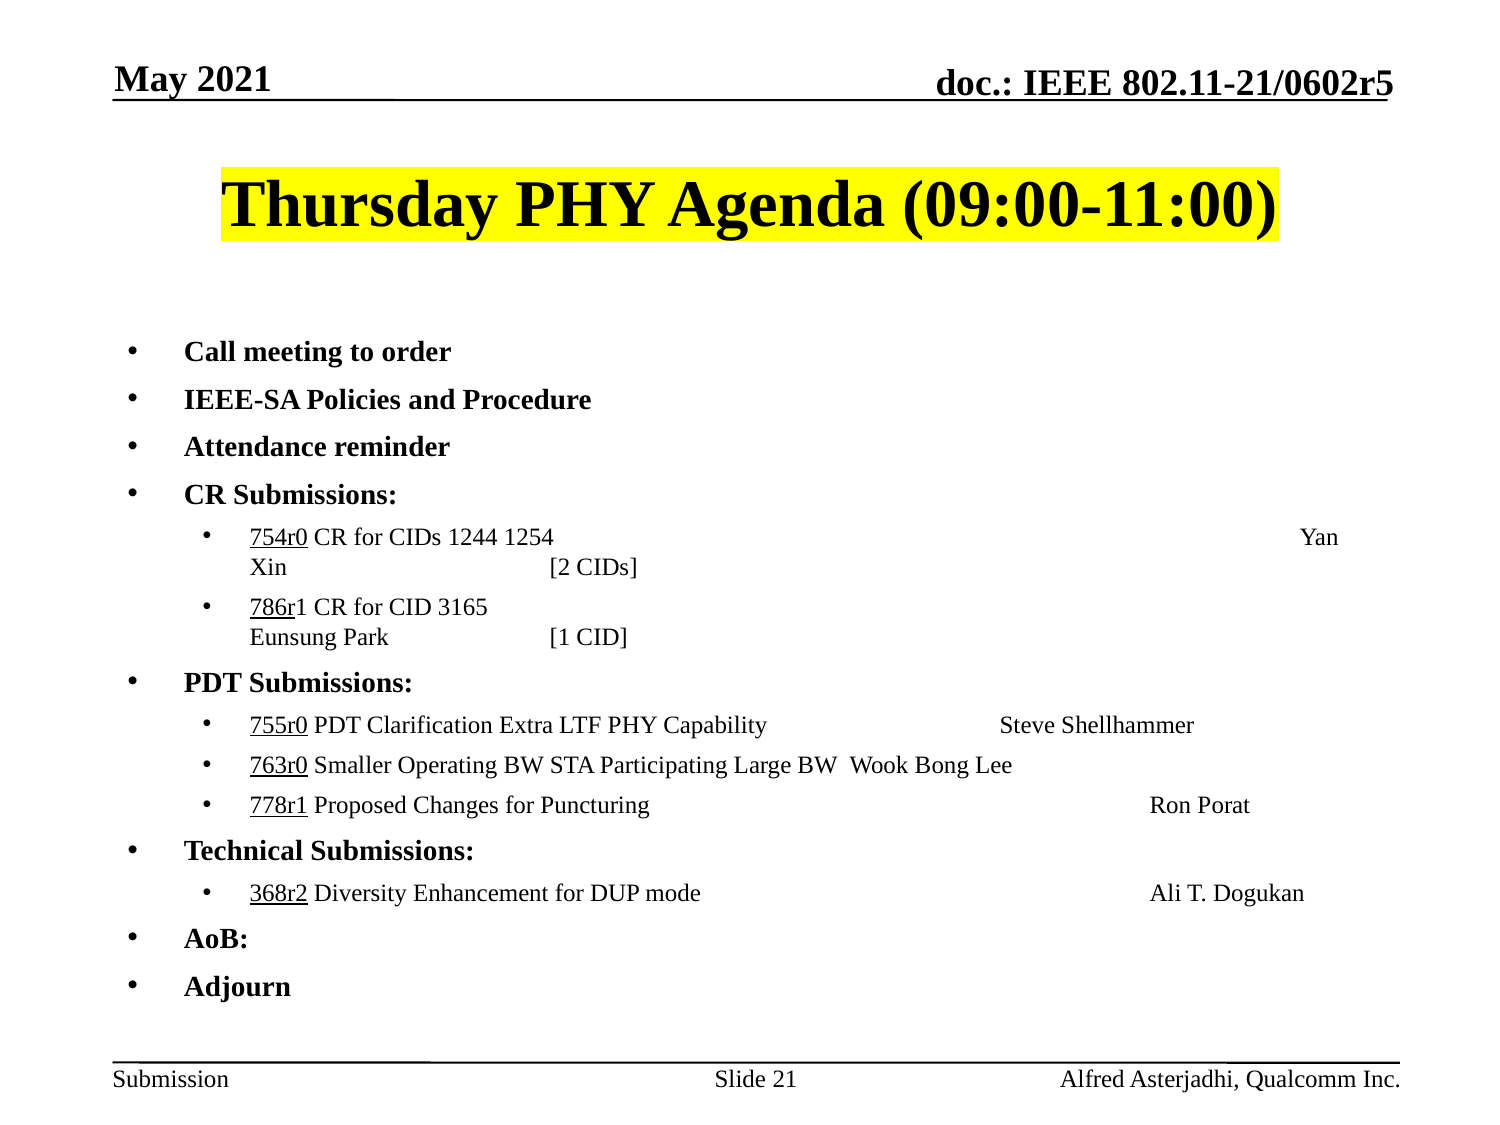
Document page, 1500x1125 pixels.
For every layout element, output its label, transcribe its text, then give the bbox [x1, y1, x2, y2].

title Thursday PHY Agenda (09:00-11:00) [112, 112, 1388, 288]
footer Alfred Asterjadhi, Qualcomm Inc. [878, 1061, 1402, 1093]
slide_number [114, 54, 423, 100]
list Call meeting to order IEEE-SA Policies and Procedure Attendance reminder CR Submissions: 754r0 CR for CIDs 1244 1254 Yan Xin [2 CIDs] 786r1 CR for CID 3165 Eunsung Park [1 CID] PDT Submissions: 755r0 PDT Clarification Extra LTF PHY Capability Steve Shellhammer 763r0 Smaller Operating BW STA Participating Large BW Wook Bong Lee 778r1 Proposed Changes for Puncturing Ron Porat Technical Submissions: 368r2 Diversity Enhancement for DUP mode Ali T. Dogukan AoB: Adjourn [112, 324, 1388, 1000]
slide_number Slide 21 [712, 1061, 800, 1123]
